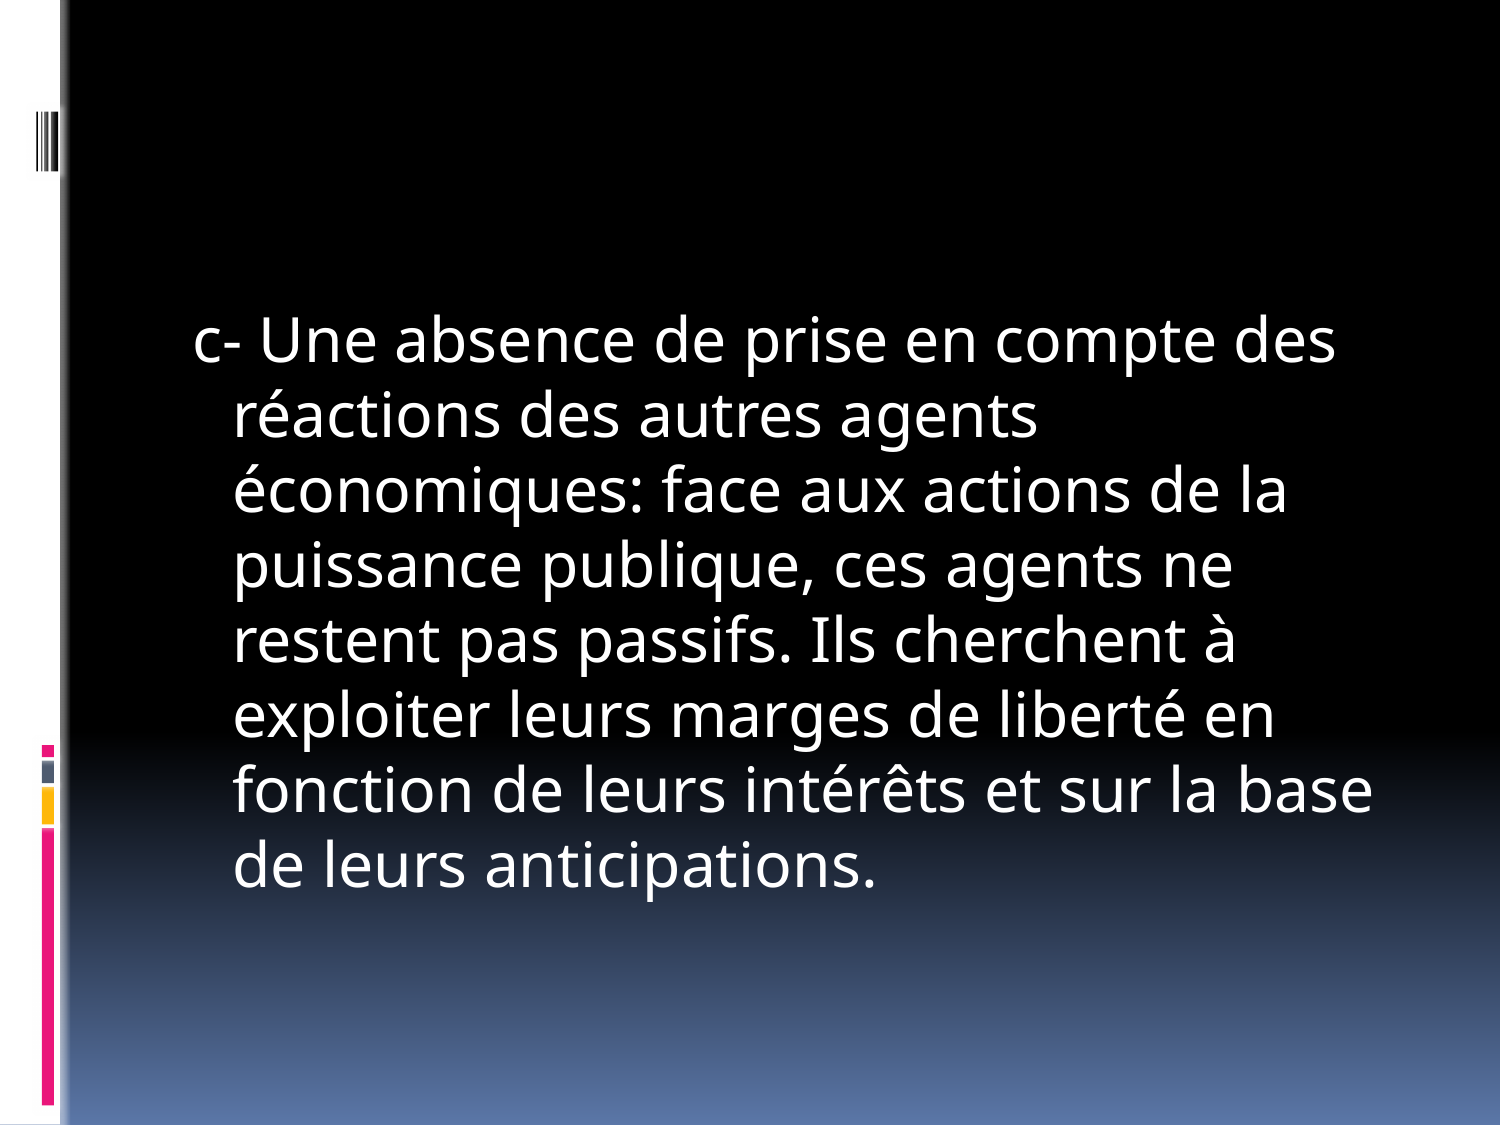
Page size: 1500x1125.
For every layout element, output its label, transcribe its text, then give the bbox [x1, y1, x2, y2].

list c- Une absence de prise en compte des réactions des autres agents économiques: face aux actions de la puissance publique, ces agents ne restent pas passifs. Ils cherchent à exploiter leurs marges de liberté en fonction de leurs intérêts et sur la base de leurs anticipations. [150, 292, 1425, 1043]
